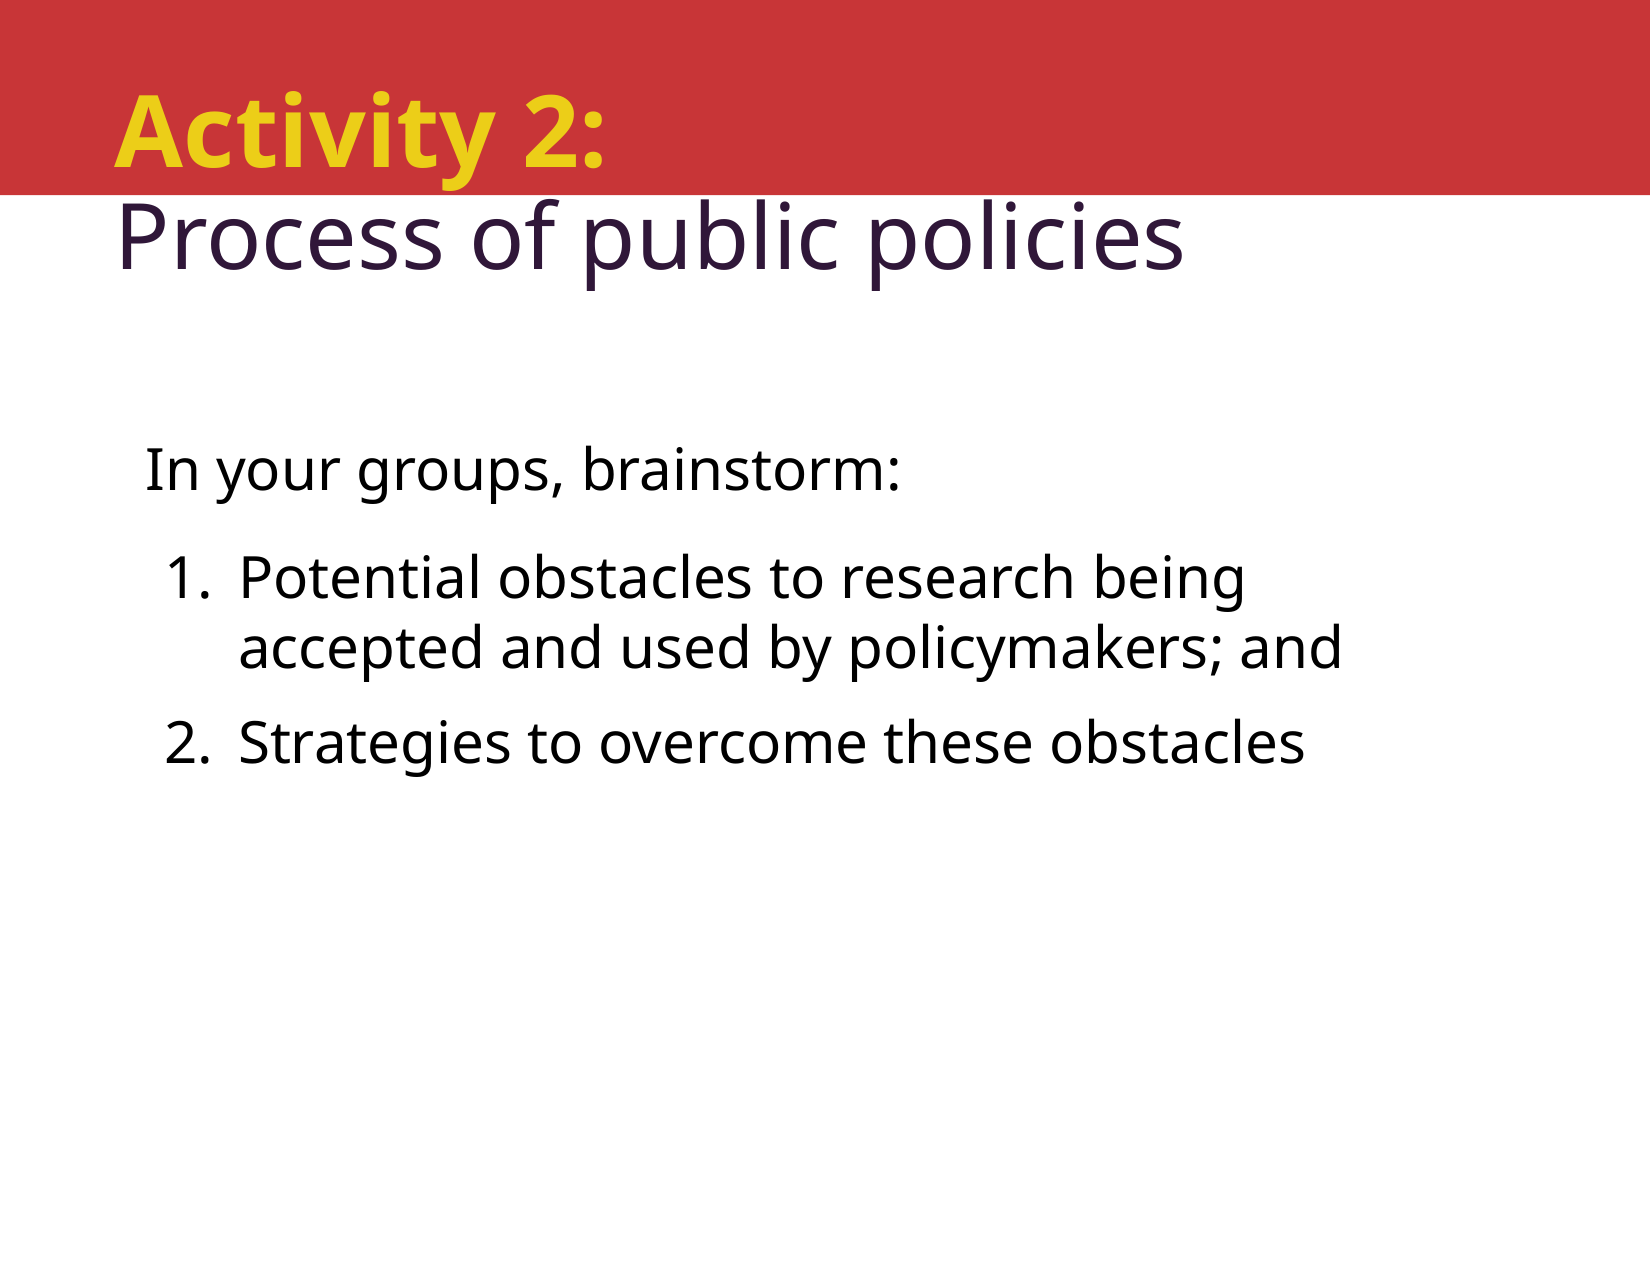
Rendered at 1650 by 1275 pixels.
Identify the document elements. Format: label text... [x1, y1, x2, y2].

list Process of public policies [100, 170, 1363, 346]
title Activity 2: [100, 60, 1524, 248]
list In your groups, brainstorm: Potential obstacles to research being accepted and used by policymakers; and Strategies to overcome these obstacles [130, 425, 1494, 850]
